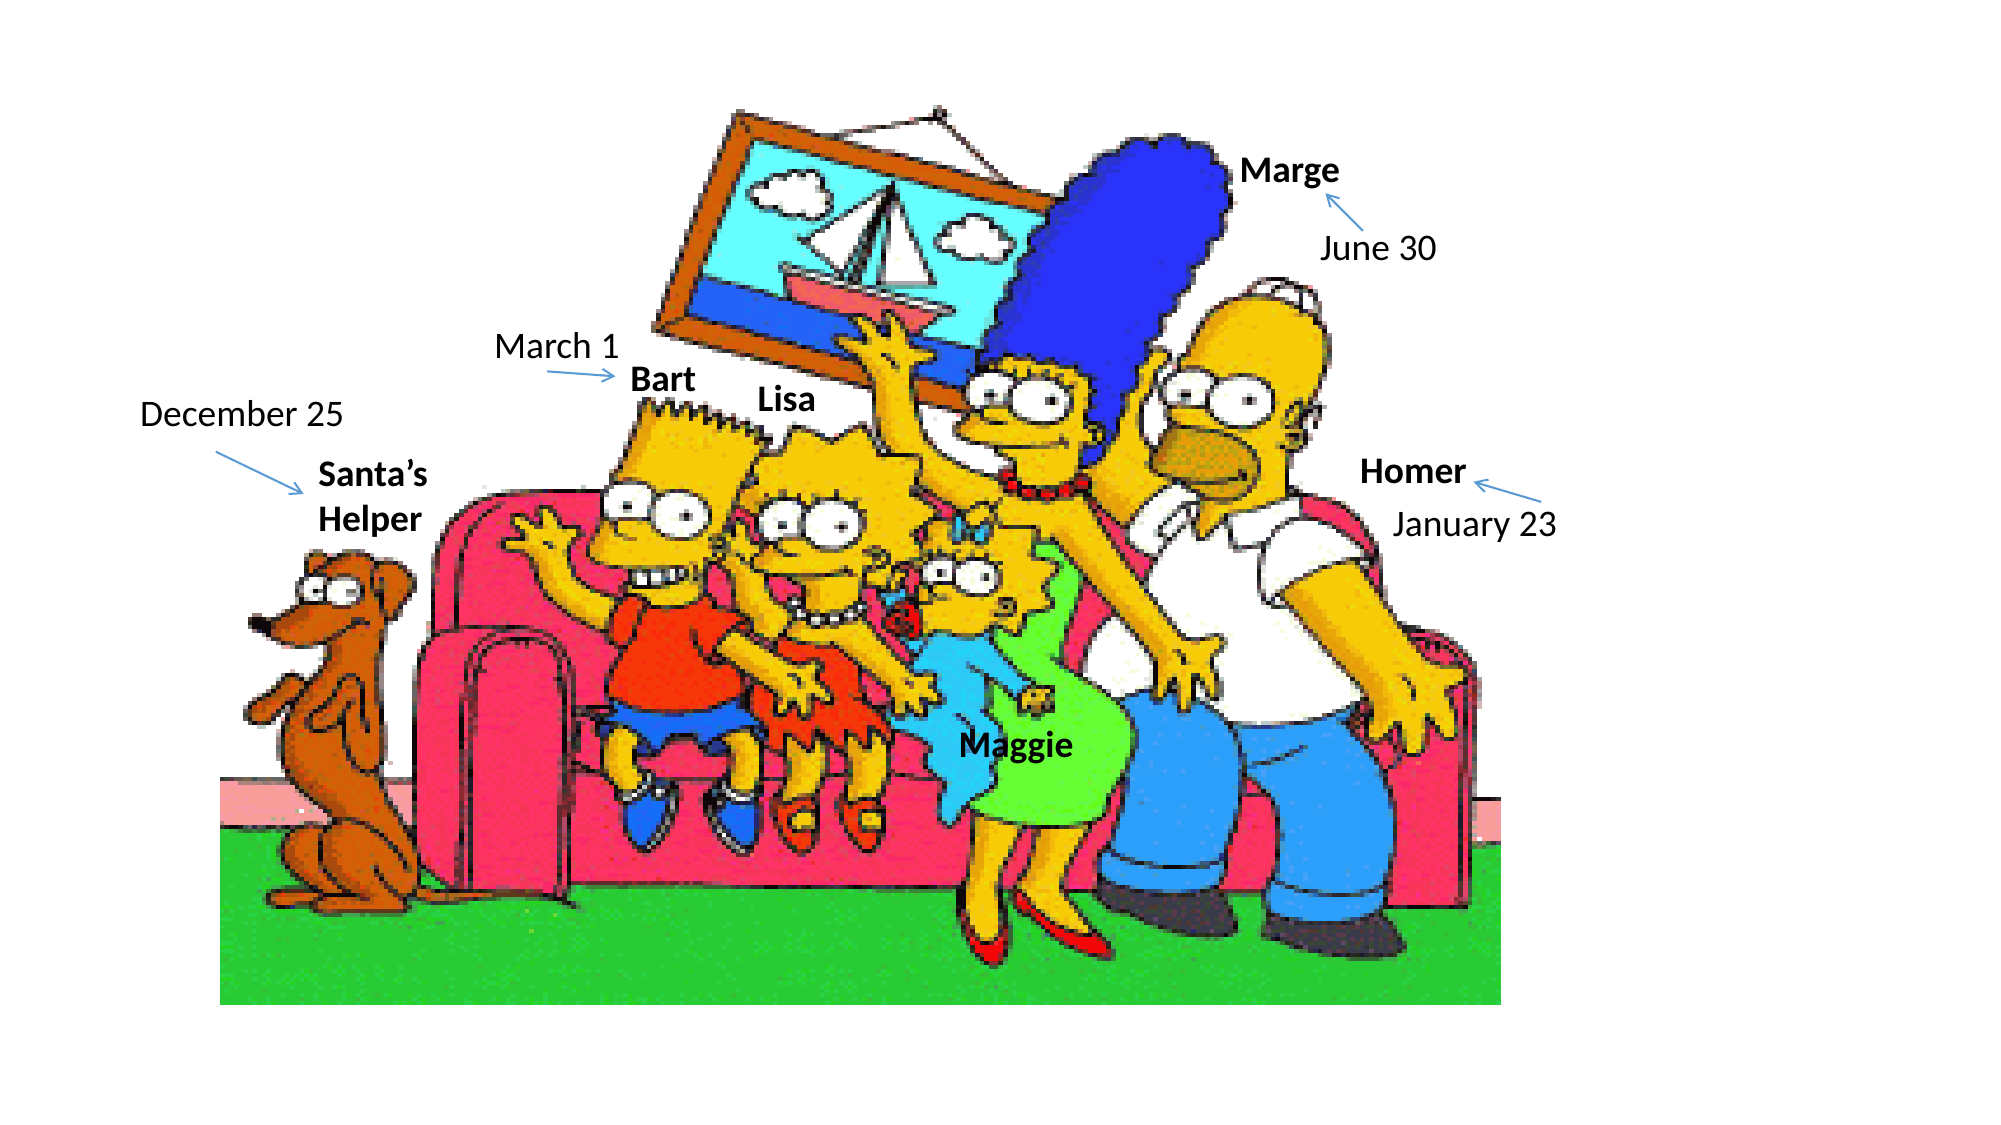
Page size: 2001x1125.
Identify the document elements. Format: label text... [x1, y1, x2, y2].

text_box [1473, 481, 1542, 502]
text_box December 25 [125, 381, 218, 442]
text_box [1325, 193, 1363, 231]
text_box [215, 451, 304, 495]
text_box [218, 64, 1803, 1026]
list [137, 59, 1863, 1014]
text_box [547, 371, 615, 377]
